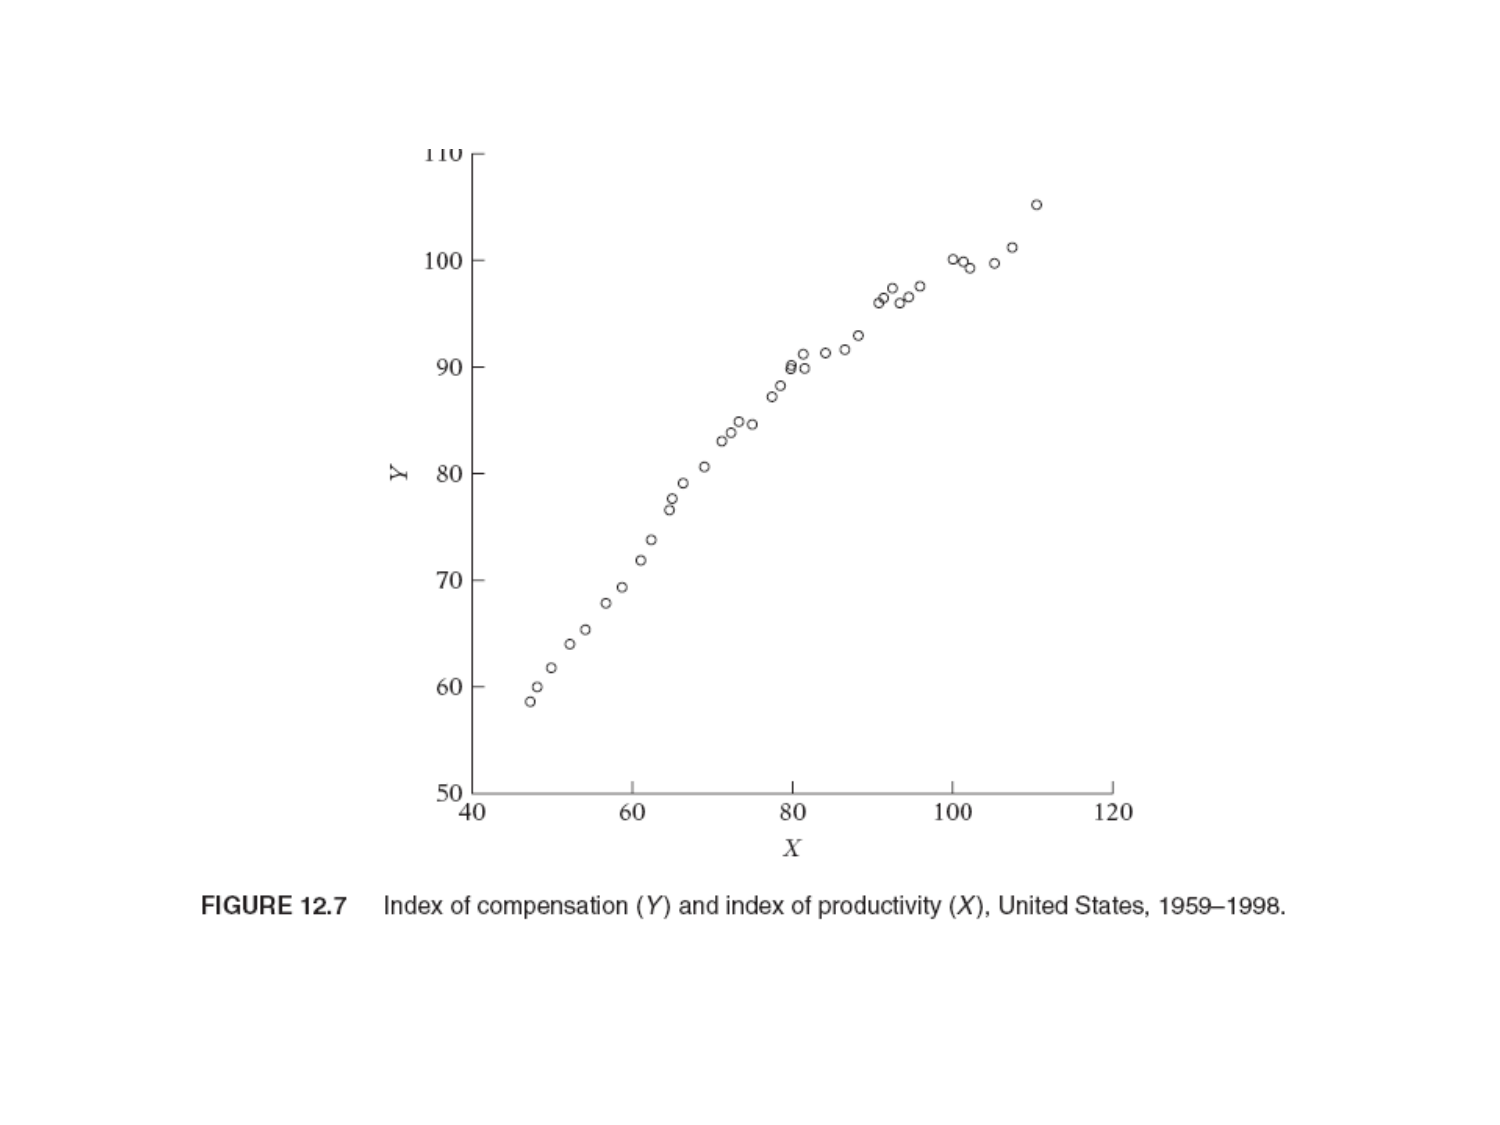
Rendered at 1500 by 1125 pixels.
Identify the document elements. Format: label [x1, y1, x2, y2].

list [184, 149, 1316, 938]
